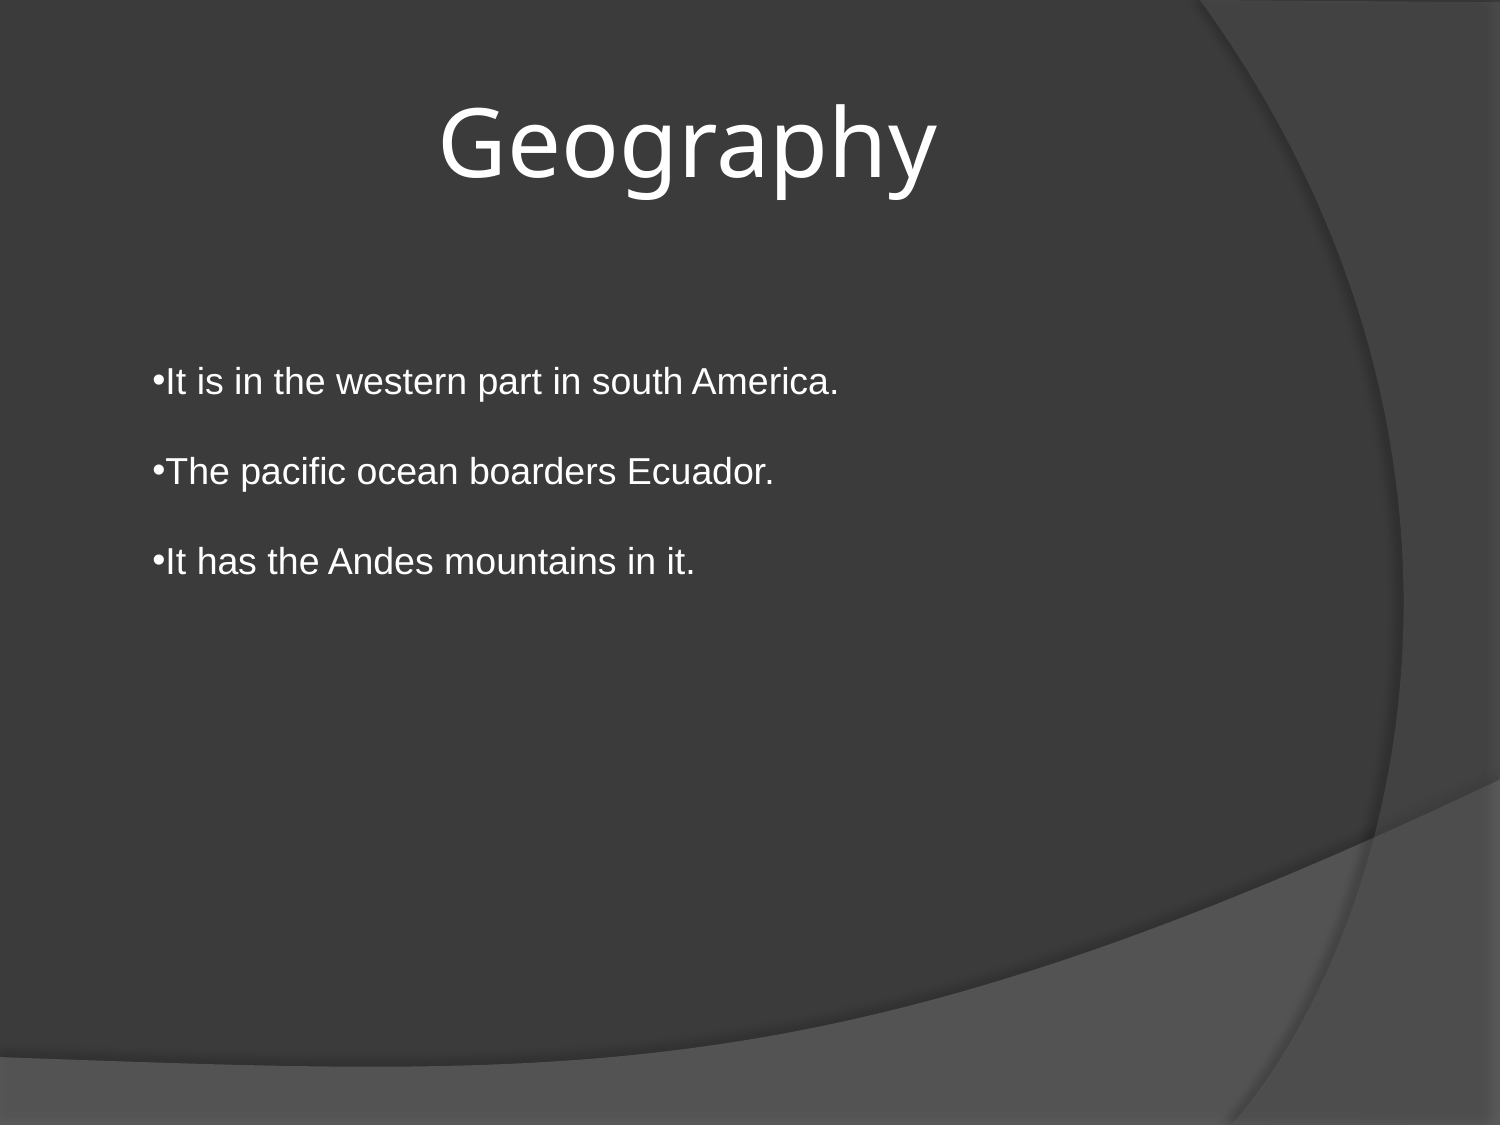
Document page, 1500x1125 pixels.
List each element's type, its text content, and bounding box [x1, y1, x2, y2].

title Geography [75, 45, 1300, 233]
text_box It is in the western part in south America. The pacific ocean boarders Ecuador. It has the Andes mountains in it. [137, 349, 1138, 680]
